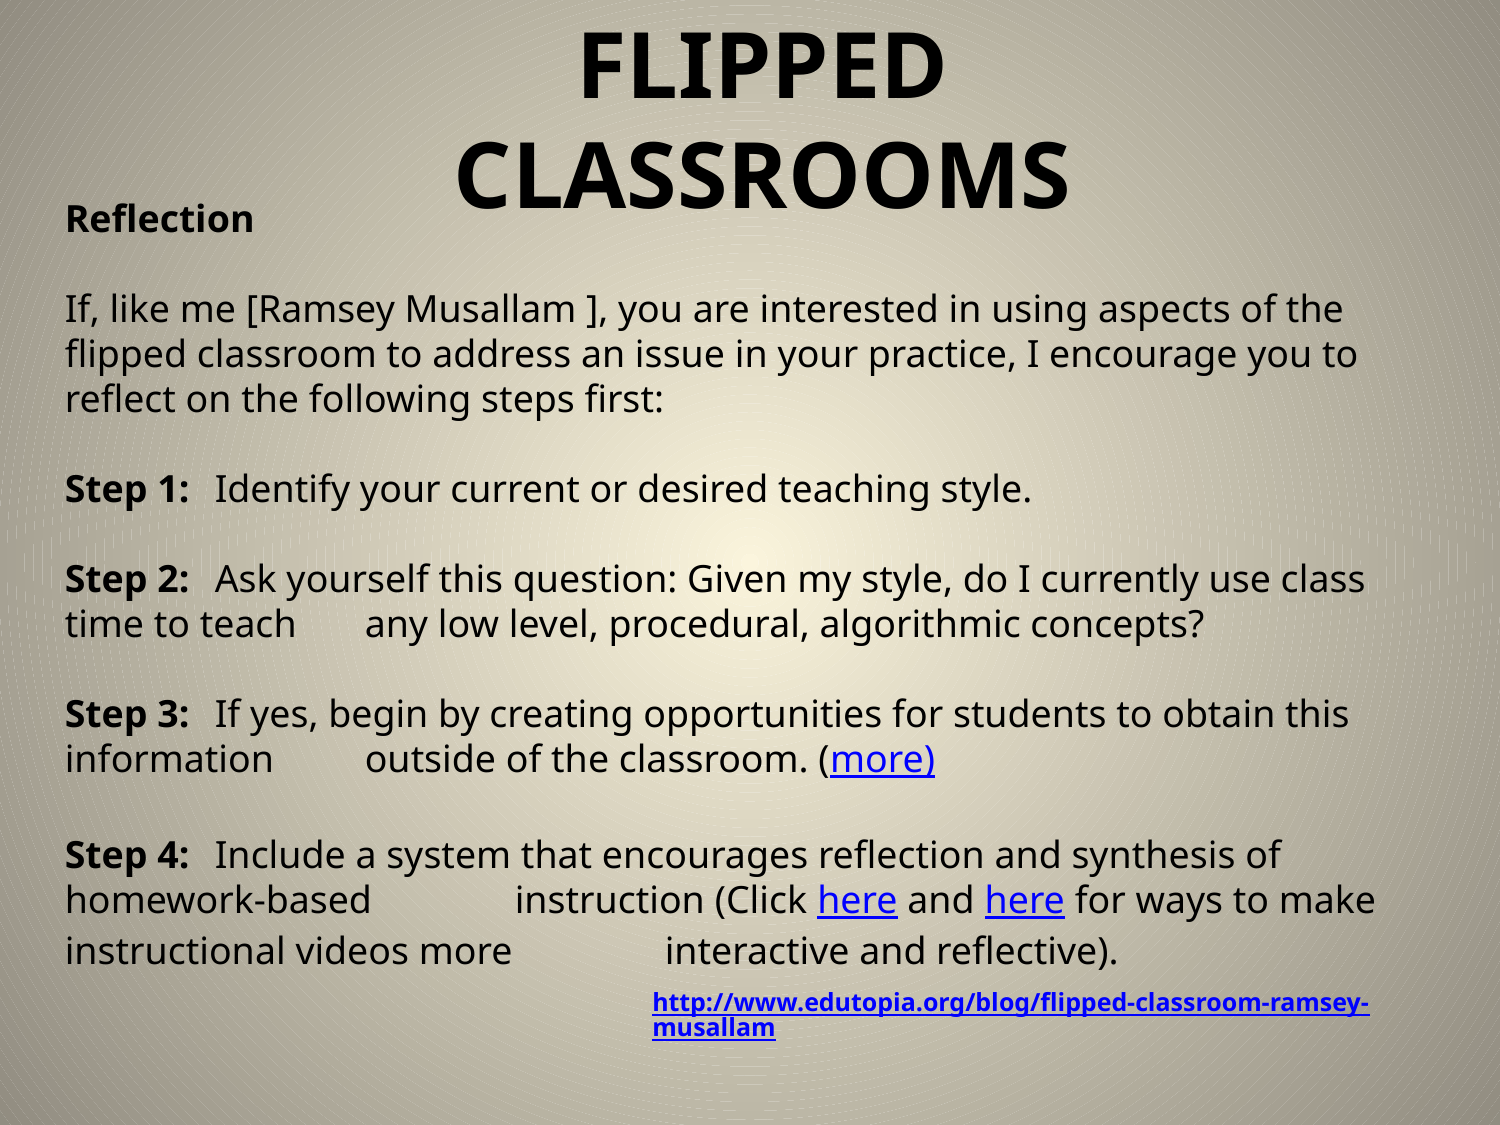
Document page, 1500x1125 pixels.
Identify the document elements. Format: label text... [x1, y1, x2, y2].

text_box http://www.edutopia.org/blog/flipped-classroom-ramsey-musallam [637, 979, 1400, 1029]
text_box Reflection If, like me [Ramsey Musallam ], you are interested in using aspects of the flipped classroom to address an issue in your practice, I encourage you to reflect on the following steps first: Step 1: Identify your current or desired teaching style. Step 2: Ask yourself this question: Given my style, do I currently use class time to teach any low level, procedural, algorithmic concepts? Step 3: If yes, begin by creating opportunities for students to obtain this information outside of the classroom. (more) Step 4: Include a system that encourages reflection and synthesis of homework-based instruction (Click here and here for ways to make instructional videos more interactive and reflective). [50, 187, 1450, 980]
title Flipped Classrooms [312, 0, 1213, 187]
